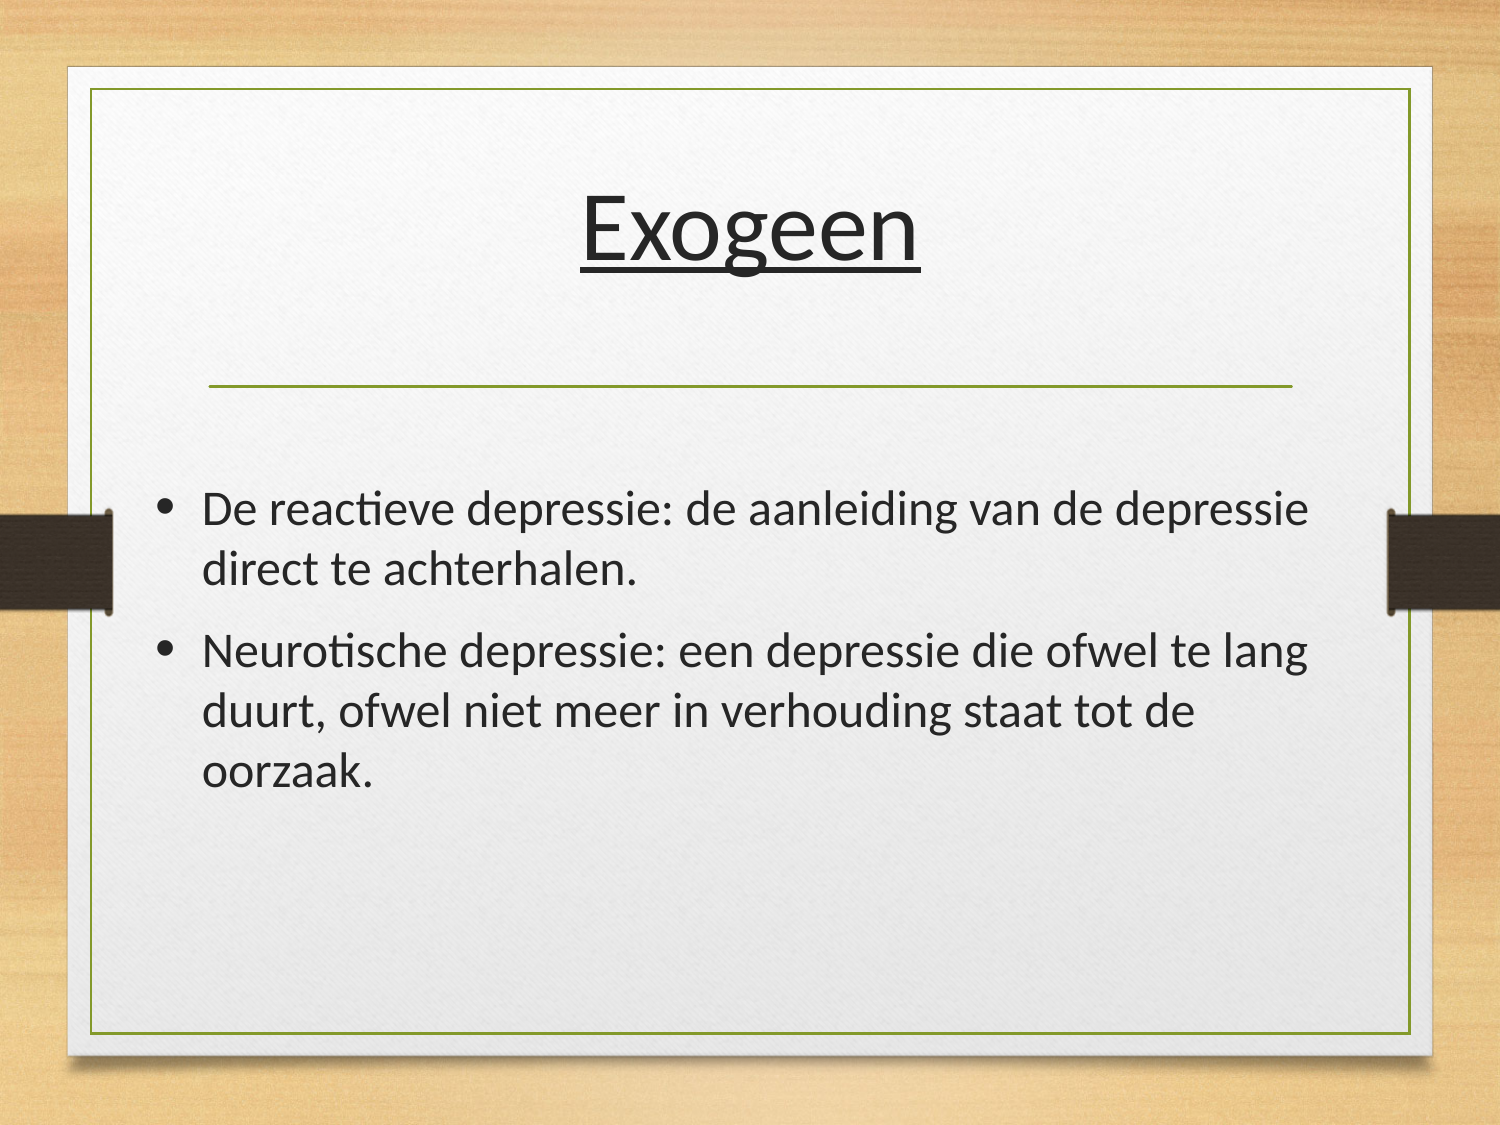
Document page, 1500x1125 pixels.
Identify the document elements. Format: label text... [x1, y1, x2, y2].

title Exogeen [193, 113, 1309, 328]
picture [0, 0, 1500, 1125]
list De reactieve depressie: de aanleiding van de depressie direct te achterhalen. Neurotische depressie: een depressie die ofwel te lang duurt, ofwel niet meer in verhouding staat tot de oorzaak. [64, 385, 1340, 1125]
